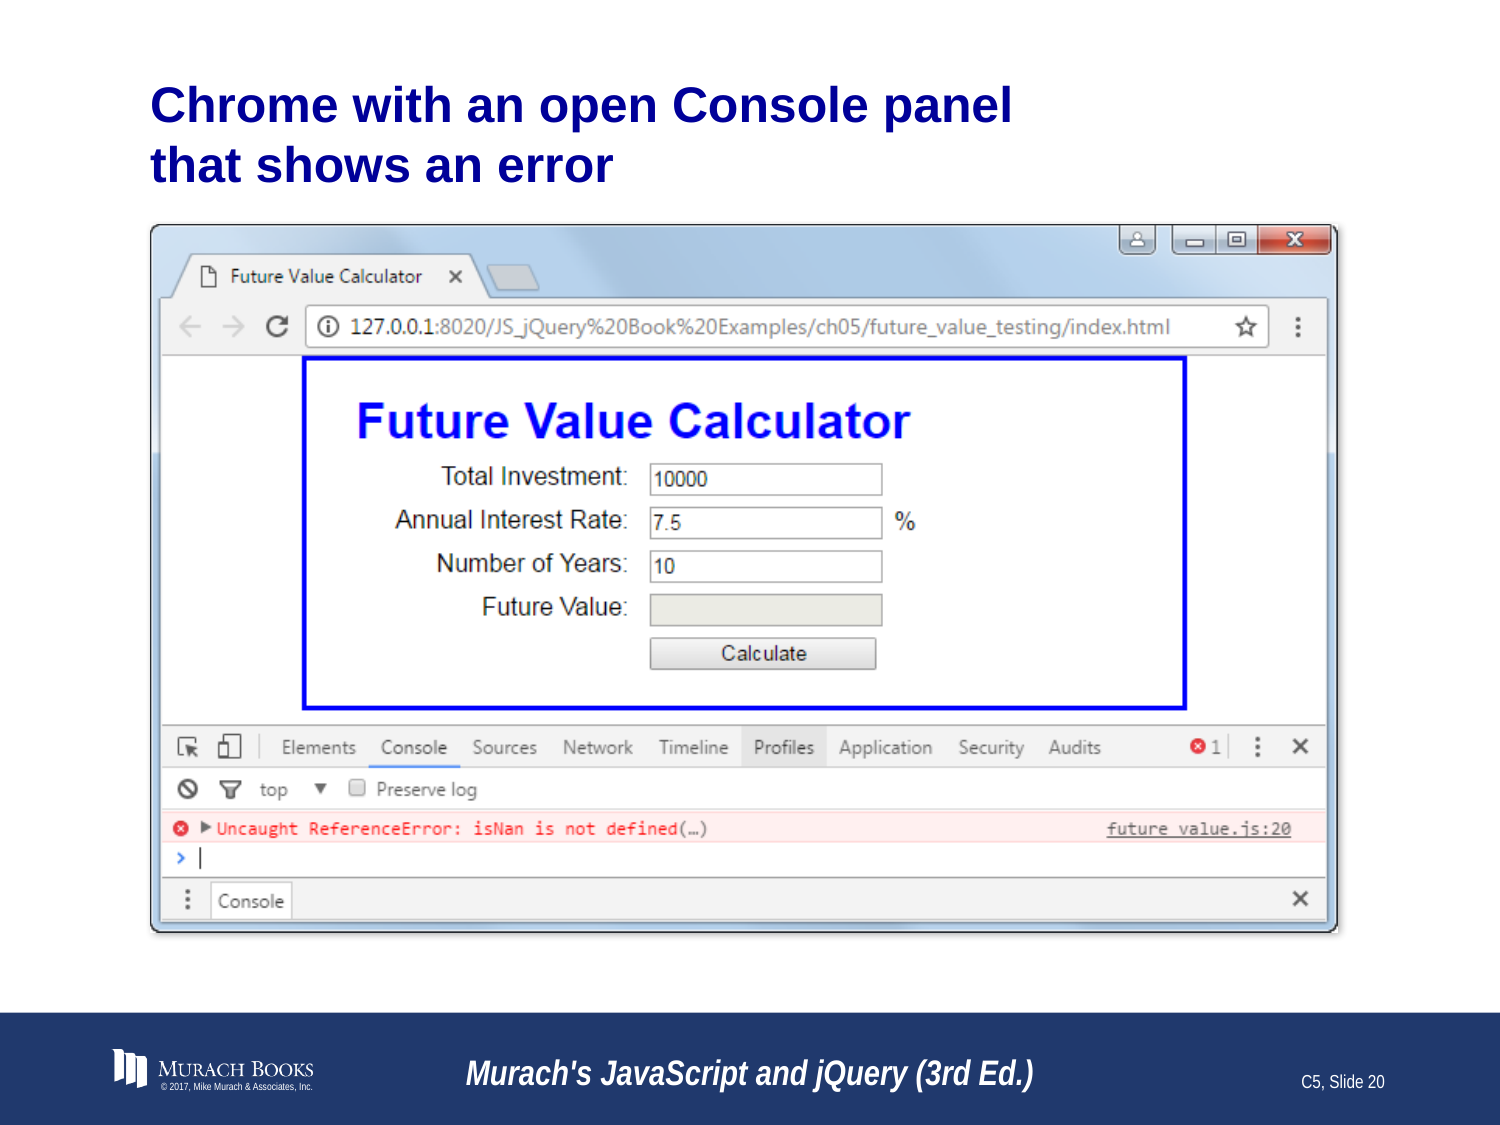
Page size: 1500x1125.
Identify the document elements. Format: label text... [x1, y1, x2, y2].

title Chrome with an open Console panel that shows an error [150, 72, 1350, 194]
slide_number Murach's JavaScript and jQuery (3rd Ed.) [463, 1025, 1050, 1100]
slide_number C5, Slide 20 [1087, 1025, 1400, 1100]
picture [149, 224, 1338, 933]
footer © 2017, Mike Murach & Associates, Inc. [12, 1025, 463, 1100]
